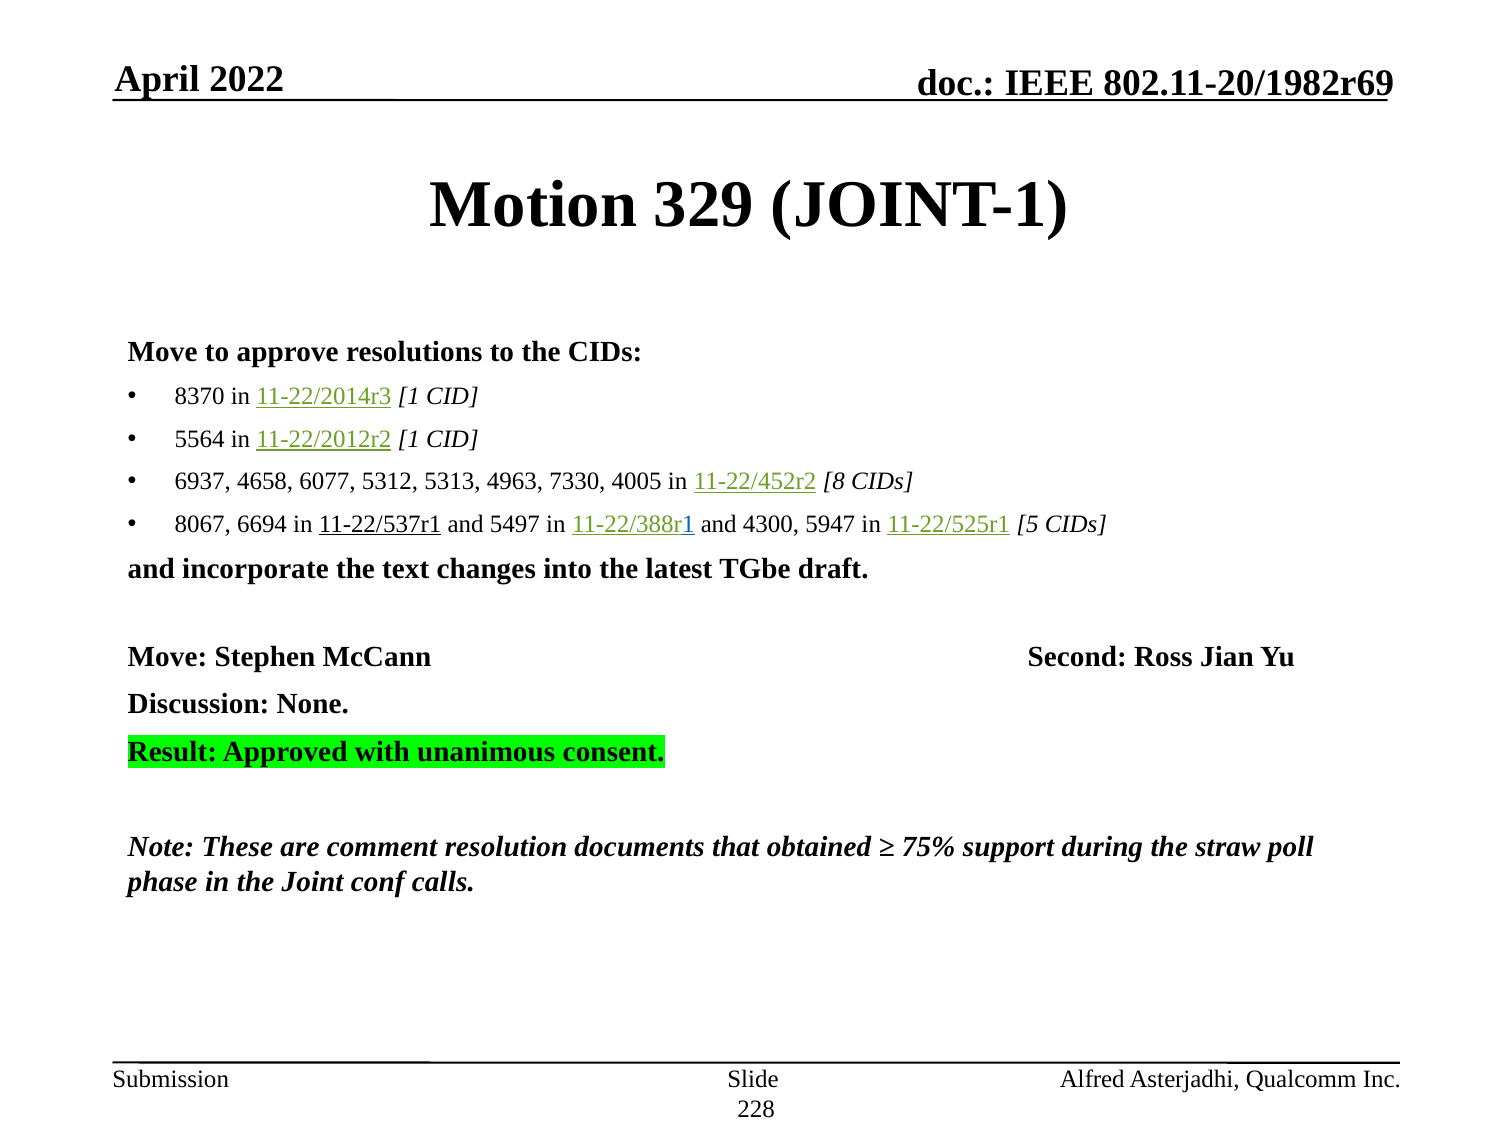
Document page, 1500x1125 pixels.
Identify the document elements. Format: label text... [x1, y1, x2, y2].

title Motion 329 (JOINT-1) [112, 112, 1388, 288]
footer Alfred Asterjadhi, Qualcomm Inc. [878, 1061, 1402, 1093]
list Move to approve resolutions to the CIDs: 8370 in 11-22/2014r3 [1 CID] 5564 in 11-22/2012r2 [1 CID] 6937, 4658, 6077, 5312, 5313, 4963, 7330, 4005 in 11-22/452r2 [8 CIDs] 8067, 6694 in 11-22/537r1 and 5497 in 11-22/388r1 and 4300, 5947 in 11-22/525r1 [5 CIDs] and incorporate the text changes into the latest TGbe draft. Move: Stephen McCann Second: Ross Jian Yu Discussion: None. Result: Approved with unanimous consent. Note: These are comment resolution documents that obtained ≥ 75% support during the straw poll phase in the Joint conf calls. [112, 324, 1388, 1063]
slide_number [114, 54, 423, 100]
slide_number Slide 228 [712, 1061, 800, 1123]
